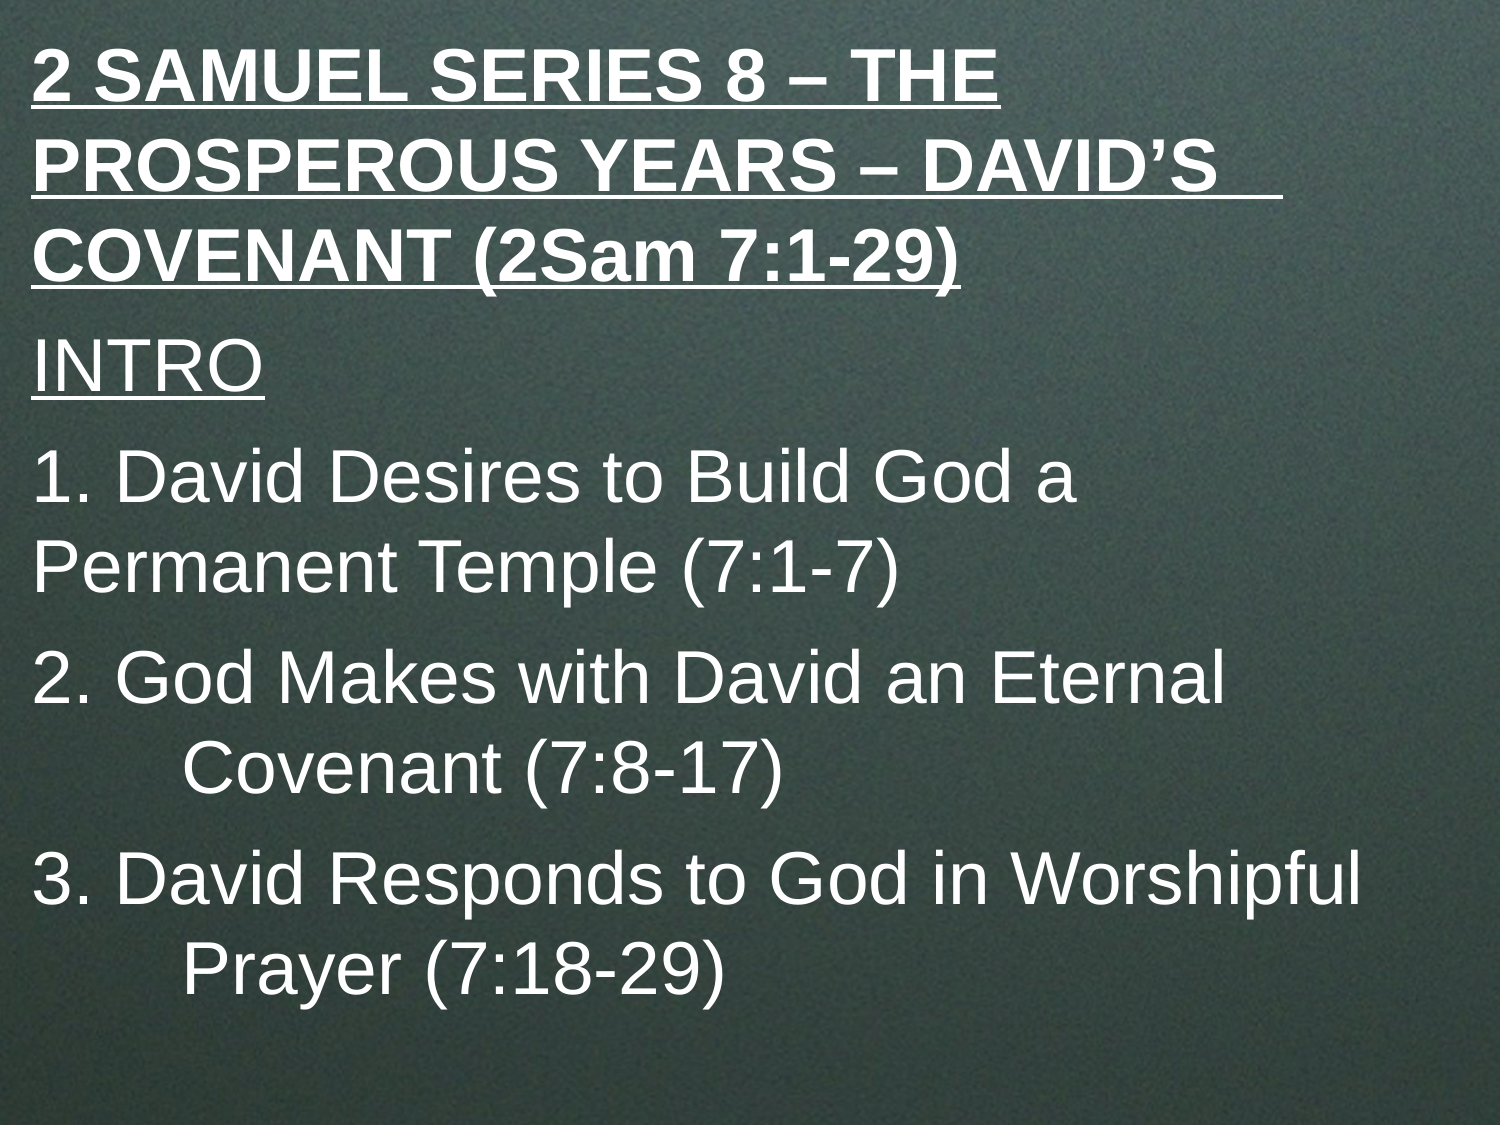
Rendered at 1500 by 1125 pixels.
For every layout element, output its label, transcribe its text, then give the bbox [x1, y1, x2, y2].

subtitle 2 SAMUEL SERIES 8 – THE PROSPEROUS YEARS – DAVID’S COVENANT (2Sam 7:1-29) INTRO 1. David Desires to Build God a Permanent Temple (7:1-7) 2. God Makes with David an Eternal Covenant (7:8-17) 3. David Responds to God in Worshipful Prayer (7:18-29) [16, 18, 1482, 1110]
picture [0, 0, 1500, 1125]
